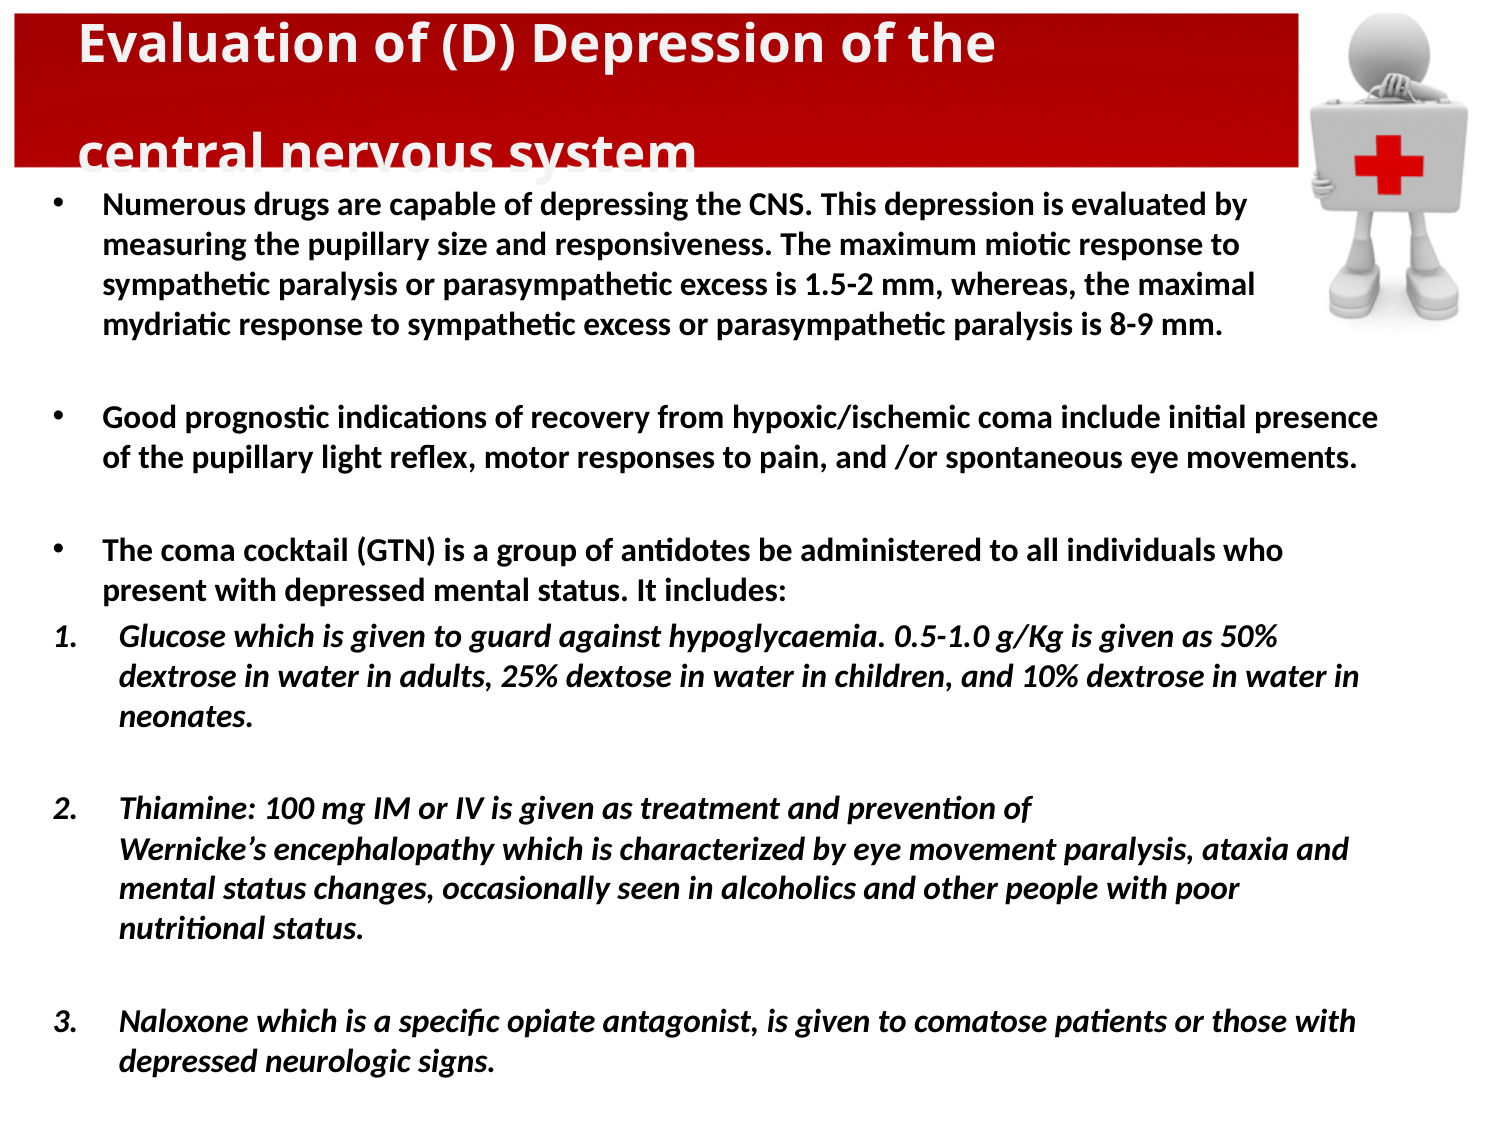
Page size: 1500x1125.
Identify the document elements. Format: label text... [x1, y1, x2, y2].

title Evaluation of (D) Depression of the central nervous system [62, 137, 1425, 190]
picture [0, 0, 1500, 1125]
list Numerous drugs are capable of depressing the CNS. This depression is evaluated by measuring the pupillary size and responsiveness. The maximum miotic response to sympathetic paralysis or parasympathetic excess is 1.5-2 mm, whereas, the maximal mydriatic response to sympathetic excess or parasympathetic paralysis is 8-9 mm. Good prognostic indications of recovery from hypoxic/ischemic coma include initial presence of the pupillary light reflex, motor responses to pain, and /or spontaneous eye movements. The coma cocktail (GTN) is a group of antidotes be administered to all individuals who present with depressed mental status. It includes: Glucose which is given to guard against hypoglycaemia. 0.5-1.0 g/Kg is given as 50% dextrose in water in adults, 25% dextose in water in children, and 10% dextrose in water in neonates. Thiamine: 100 mg IM or IV is given as treatment and prevention of Wernicke’s encephalopathy which is characterized by eye movement paralysis, ataxia and mental status changes, occasionally seen in alcoholics and other people with poor nutritional status. Naloxone which is a specific opiate antagonist, is given to comatose patients or those with depressed neurologic signs. [37, 174, 1400, 1125]
